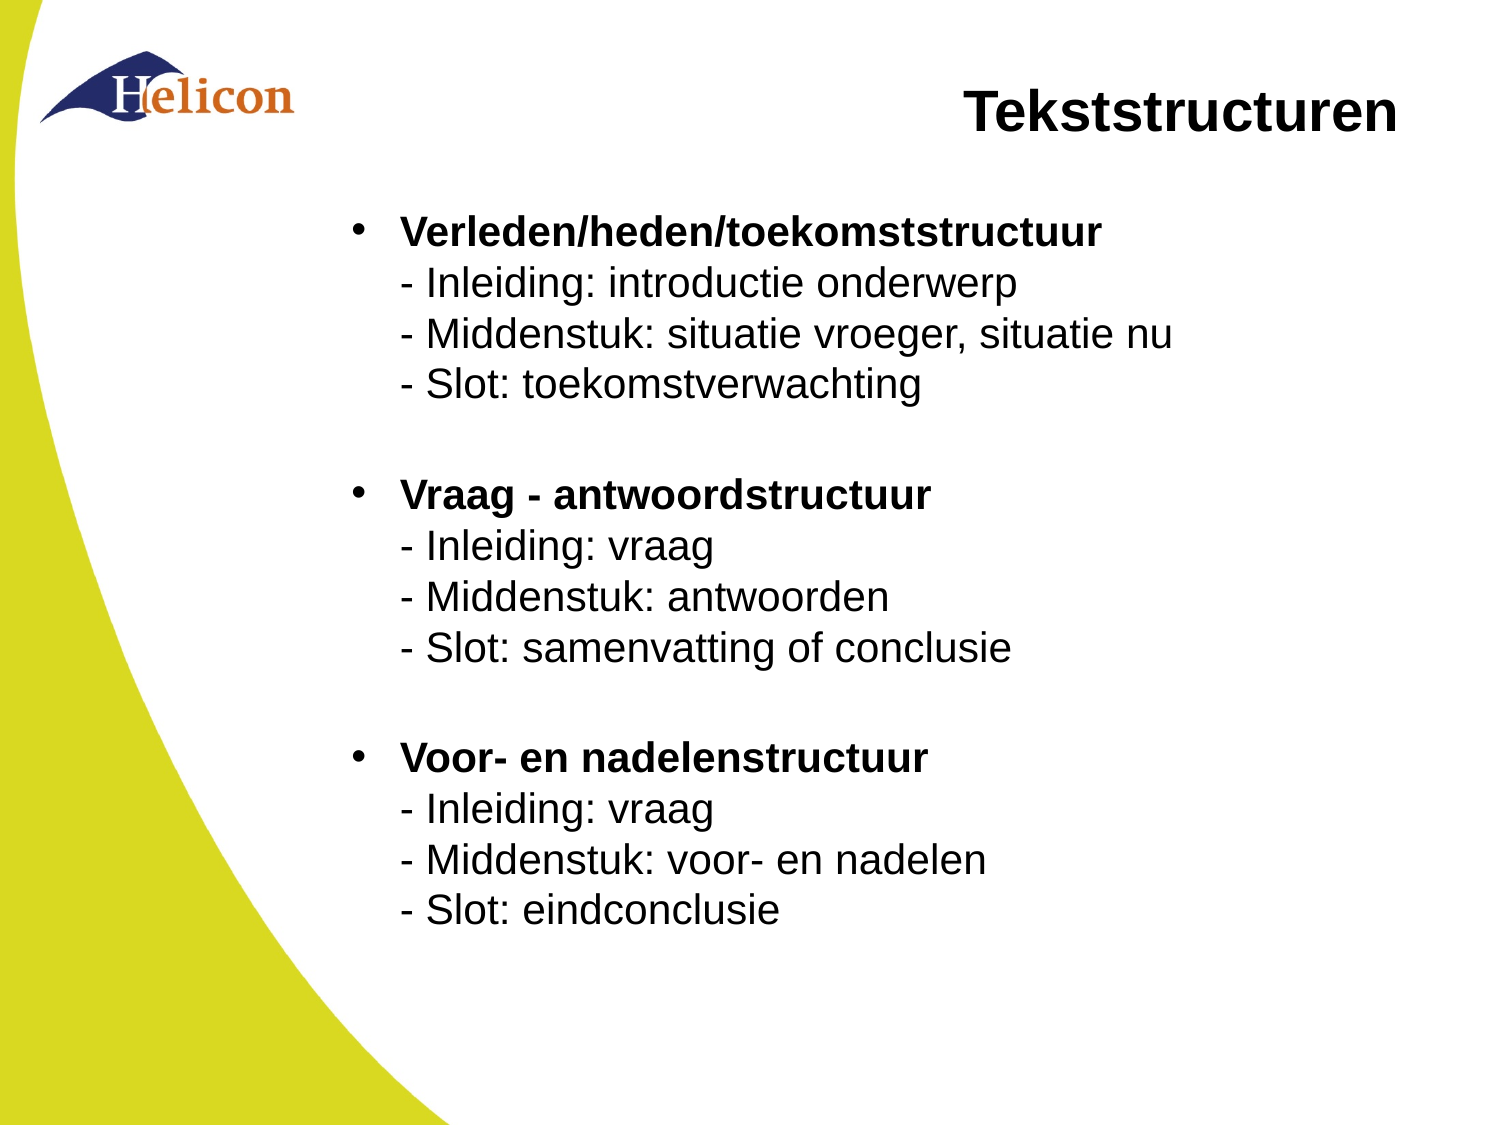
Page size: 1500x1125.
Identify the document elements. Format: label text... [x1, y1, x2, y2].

picture [0, 0, 1500, 1125]
title Tekststructuren [324, 54, 1415, 161]
list Verleden/heden/toekomststructuur - Inleiding: introductie onderwerp - Middenstuk: situatie vroeger, situatie nu - Slot: toekomstverwachting Vraag - antwoordstructuur - Inleiding: vraag - Middenstuk: antwoorden - Slot: samenvatting of conclusie Voor- en nadelenstructuur - Inleiding: vraag - Middenstuk: voor- en nadelen - Slot: eindconclusie [336, 196, 1425, 1005]
